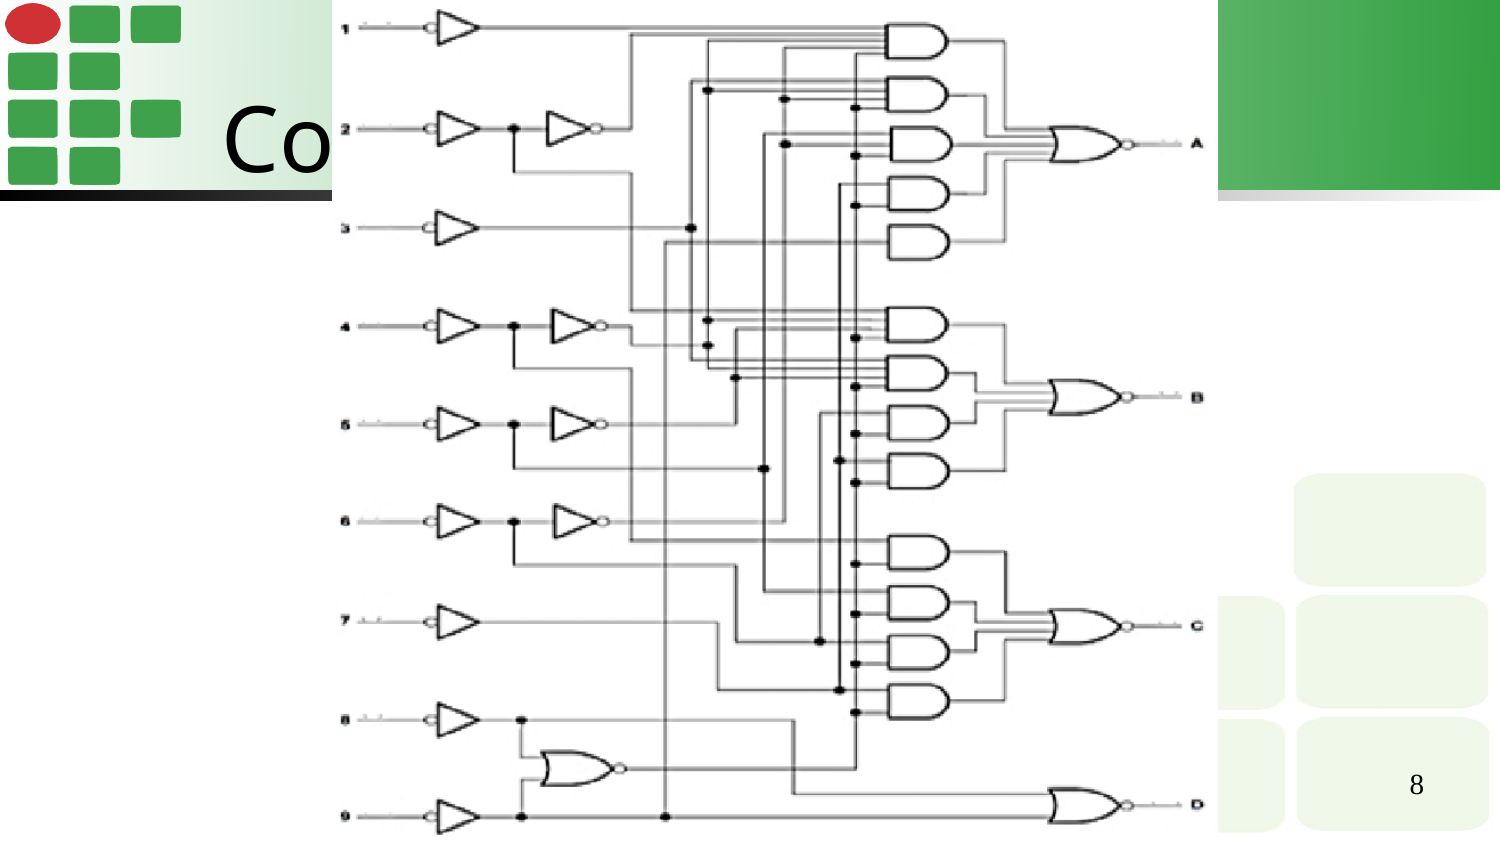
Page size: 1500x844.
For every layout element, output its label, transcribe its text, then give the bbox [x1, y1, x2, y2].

text_box Codificador [206, 26, 326, 207]
text_box Codificador [1223, 26, 1468, 207]
slide_number ‹#› [1368, 768, 1425, 827]
picture [331, 0, 1495, 844]
picture [5, 3, 181, 185]
